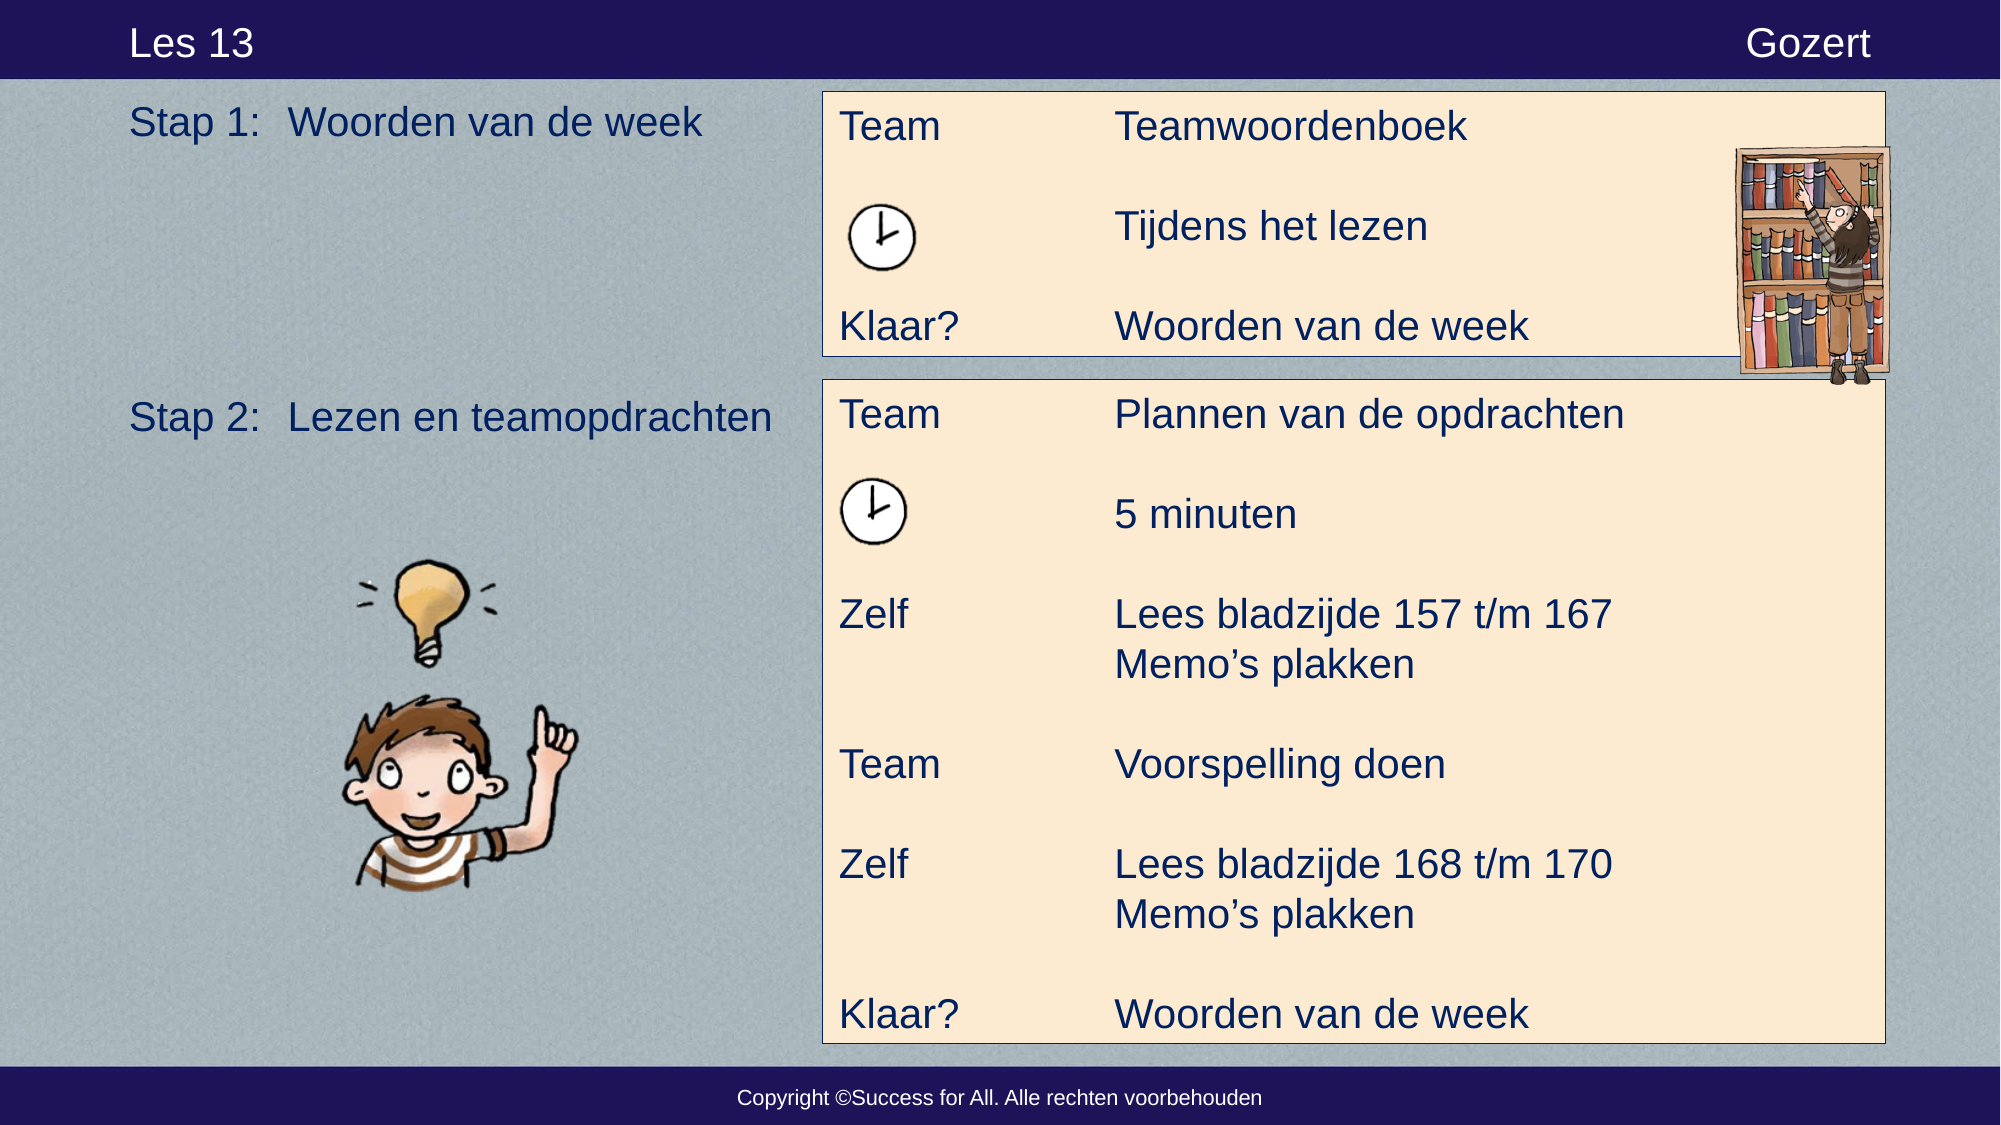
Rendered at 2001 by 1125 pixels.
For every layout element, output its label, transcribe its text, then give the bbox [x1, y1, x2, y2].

text_box Copyright ©Success for All. Alle rechten voorbehouden [0, 1076, 2000, 1125]
text_box Les 13 [114, 8, 354, 73]
picture [0, 0, 2001, 1125]
text_box Team Teamwoordenboek Tijdens het lezen Klaar? Woorden van de week [822, 91, 1886, 357]
text_box Team Plannen van de opdrachten 5 minuten Zelf Lees bladzijde 157 t/m 167 Memo’s plakken Team Voorspelling doen Zelf Lees bladzijde 168 t/m 170 Memo’s plakken Klaar? Woorden van de week [822, 379, 1886, 1044]
text_box Stap 1: Woorden van de week Stap 2: Lezen en teamopdrachten [114, 87, 907, 497]
text_box Gozert [999, 8, 1886, 73]
